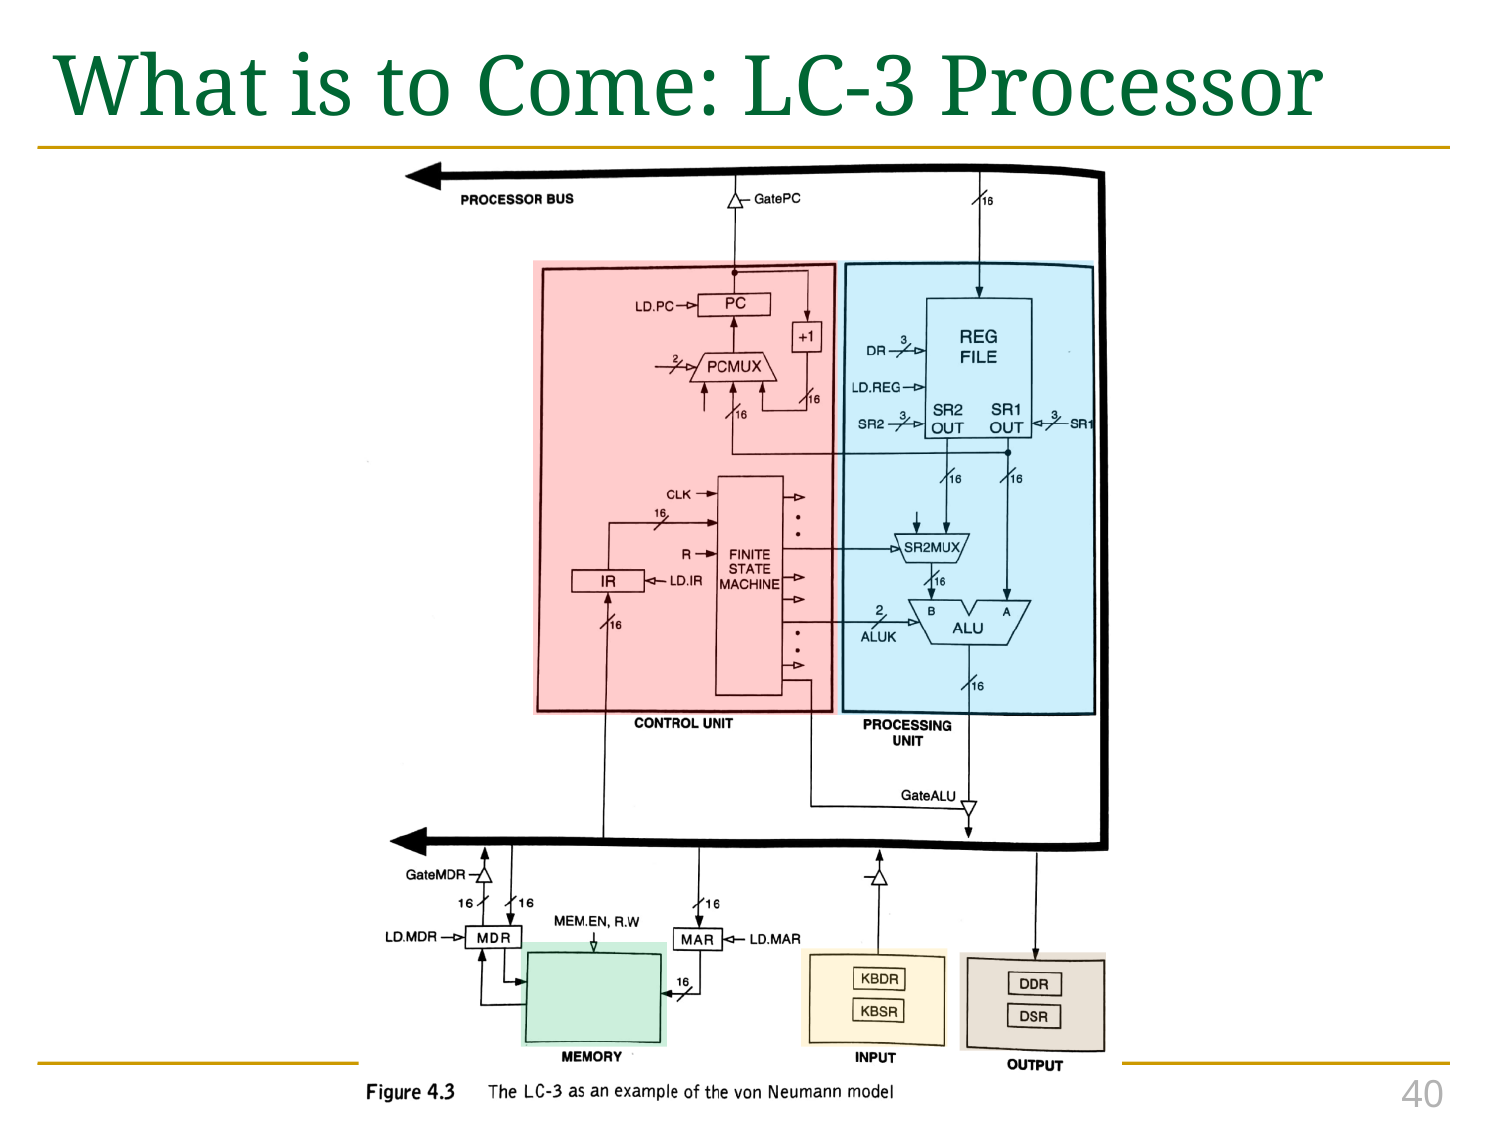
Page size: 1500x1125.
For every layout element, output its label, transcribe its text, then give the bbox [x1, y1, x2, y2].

slide_number 40 [1121, 1066, 1460, 1125]
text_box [358, 149, 1123, 1109]
title What is to Come: LC-3 Processor [37, 24, 1450, 200]
